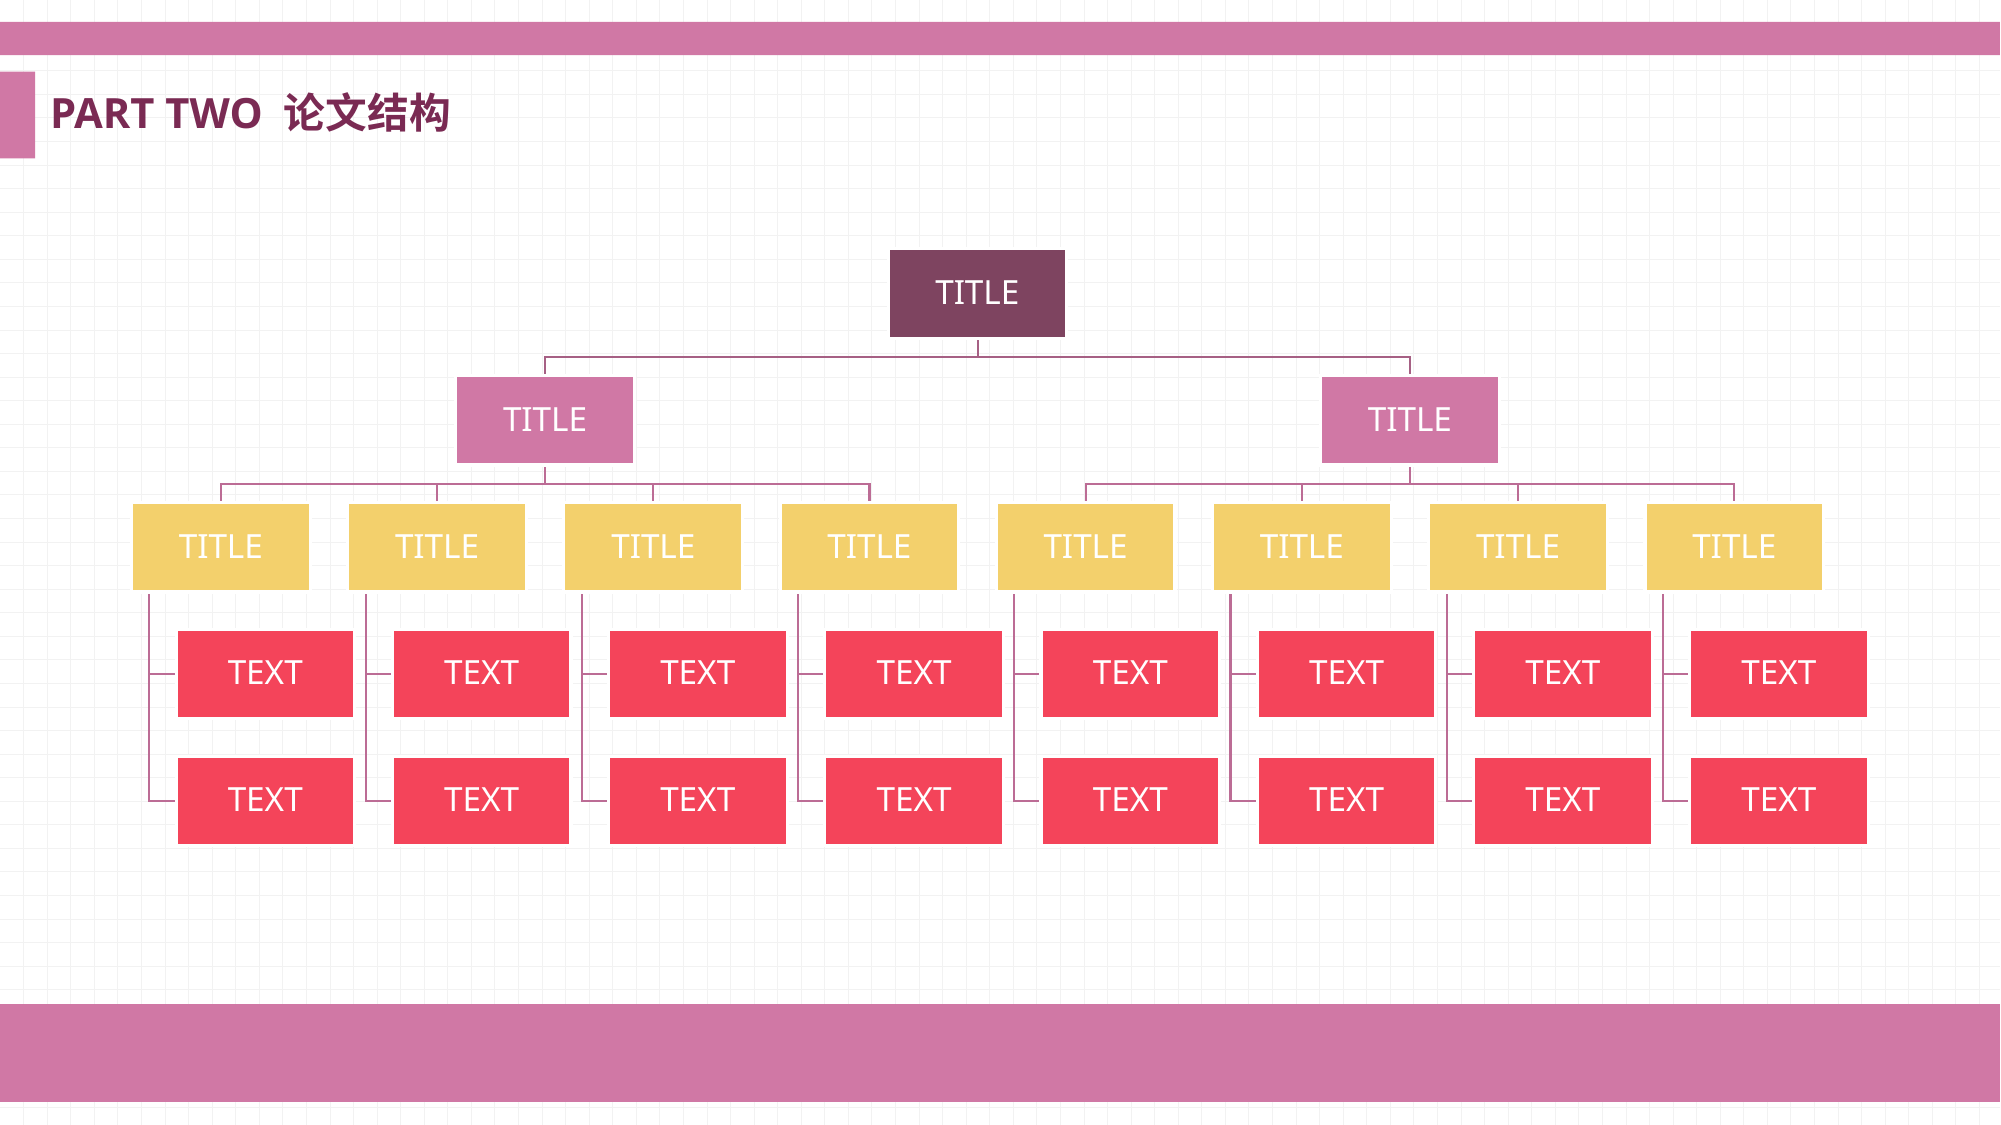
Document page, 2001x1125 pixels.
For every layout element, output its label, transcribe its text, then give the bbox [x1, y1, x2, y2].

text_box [131, 214, 1869, 880]
list PART TWO 论文结构 [34, 70, 835, 159]
